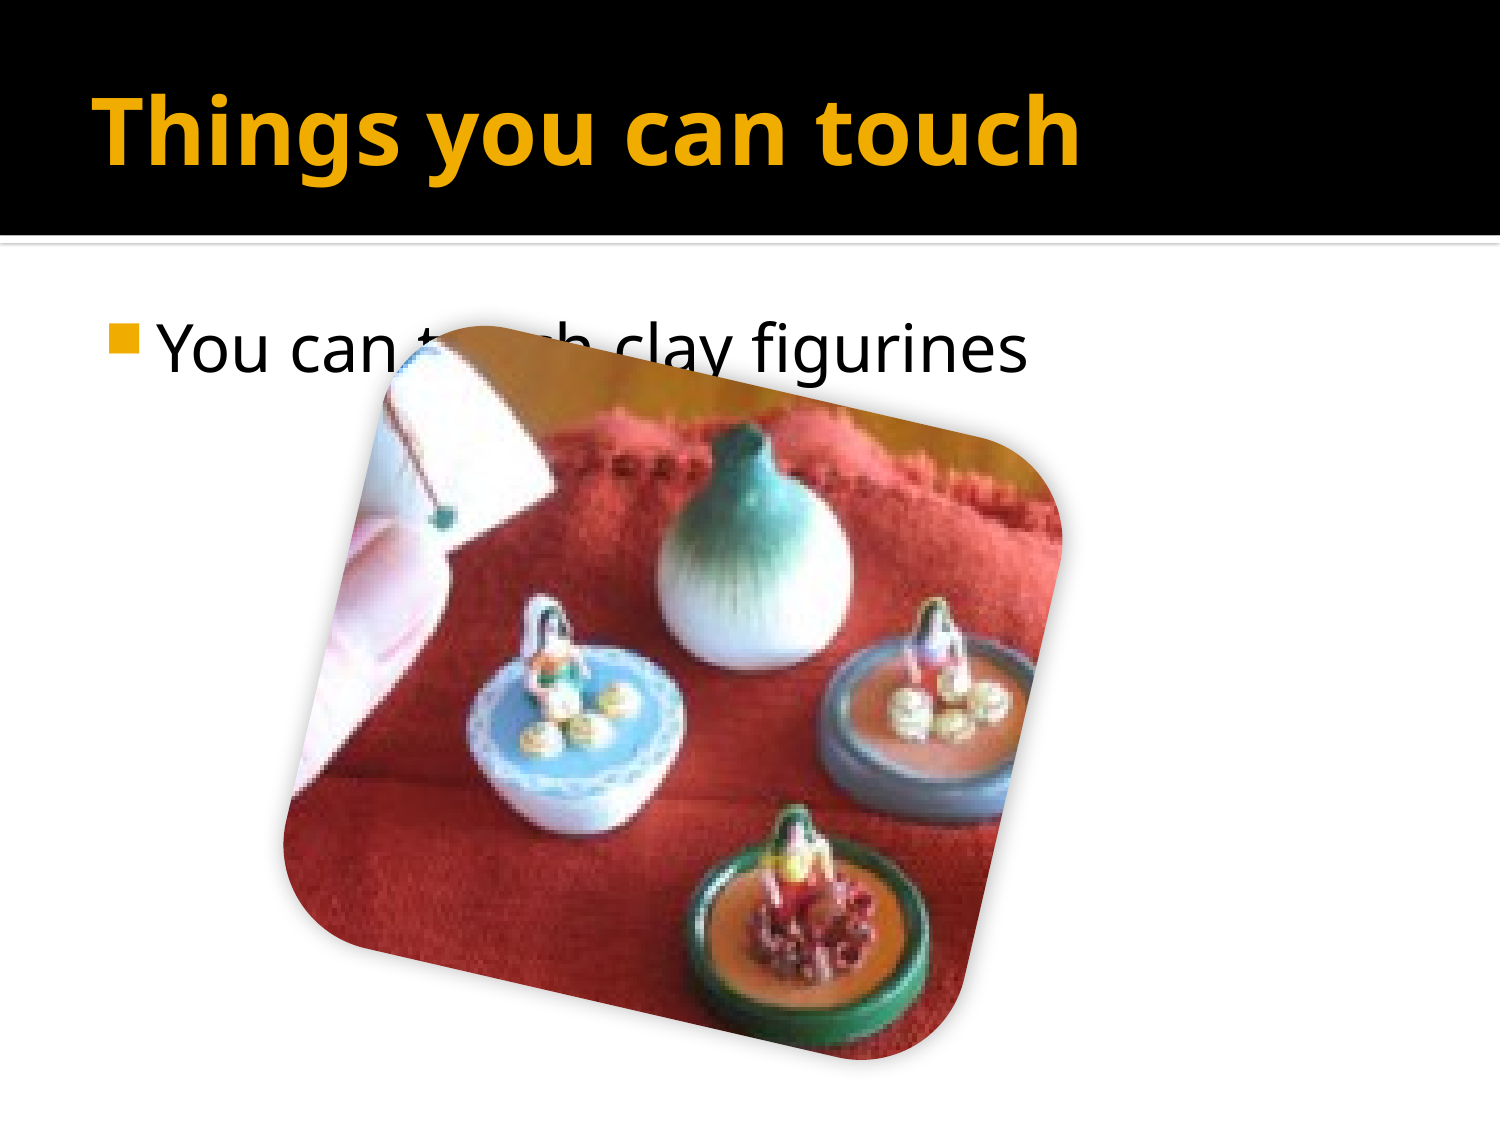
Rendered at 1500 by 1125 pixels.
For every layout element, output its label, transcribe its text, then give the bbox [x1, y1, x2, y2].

list You can touch clay figurines [75, 291, 1425, 1050]
picture [283, 325, 1063, 1060]
title Things you can touch [75, 25, 1425, 231]
